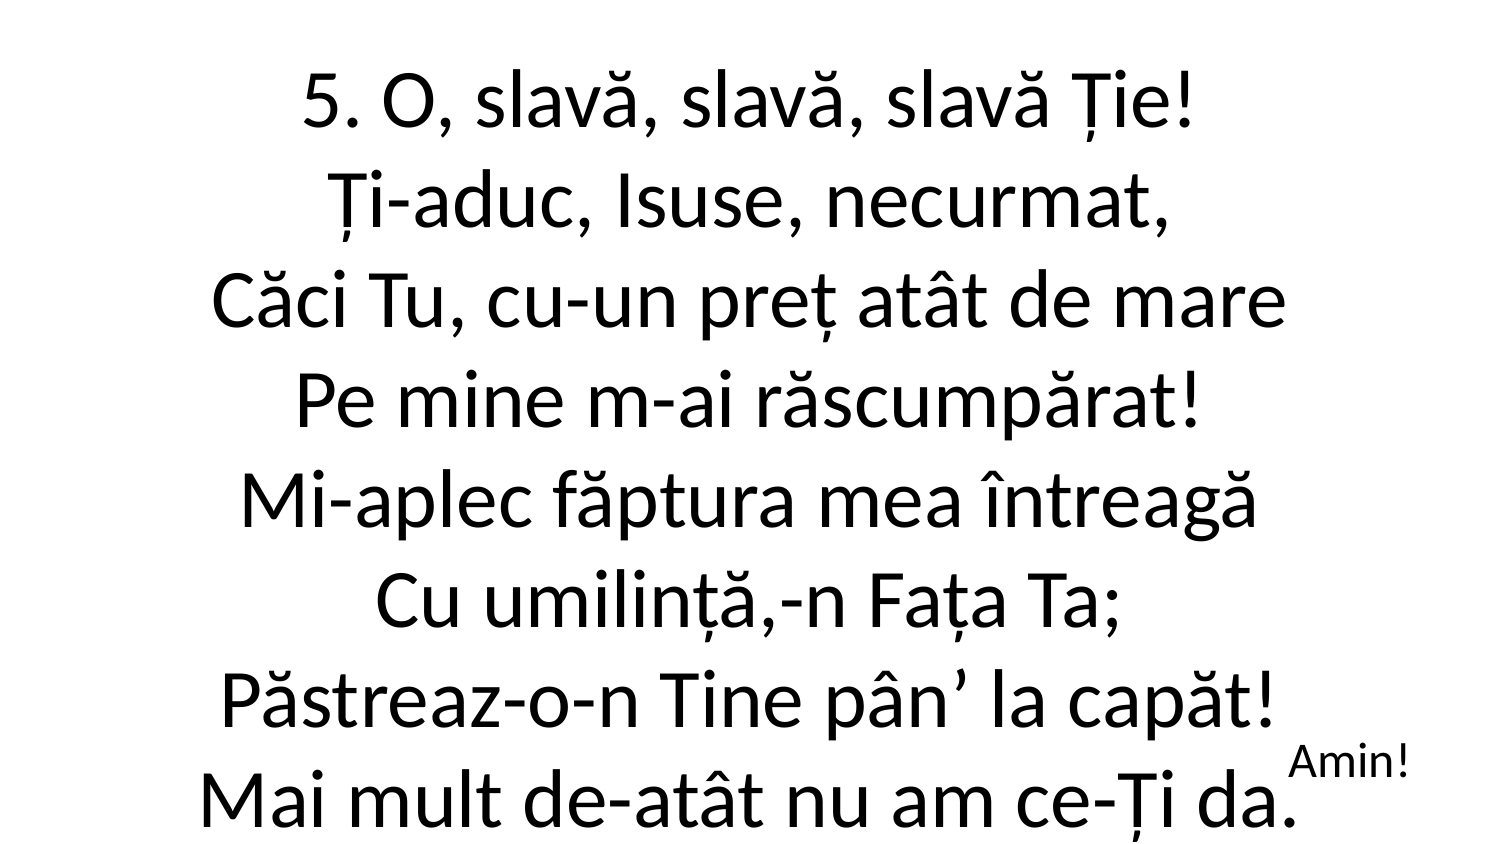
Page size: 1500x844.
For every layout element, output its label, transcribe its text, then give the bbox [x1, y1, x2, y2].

text_box Amin! [1273, 674, 1427, 795]
text_box 5. O, slavă, slavă, slavă Ție! Ți-aduc, Isuse, necurmat, Căci Tu, cu-un preț atât de mare Pe mine m-ai răscumpărat! Mi-aplec făptura mea întreagă Cu umilință,-n Fața Ta; Păstreaz-o-n Tine pân’ la capăt! Mai mult de-atât nu am ce-Ți da. [183, 0, 1317, 844]
